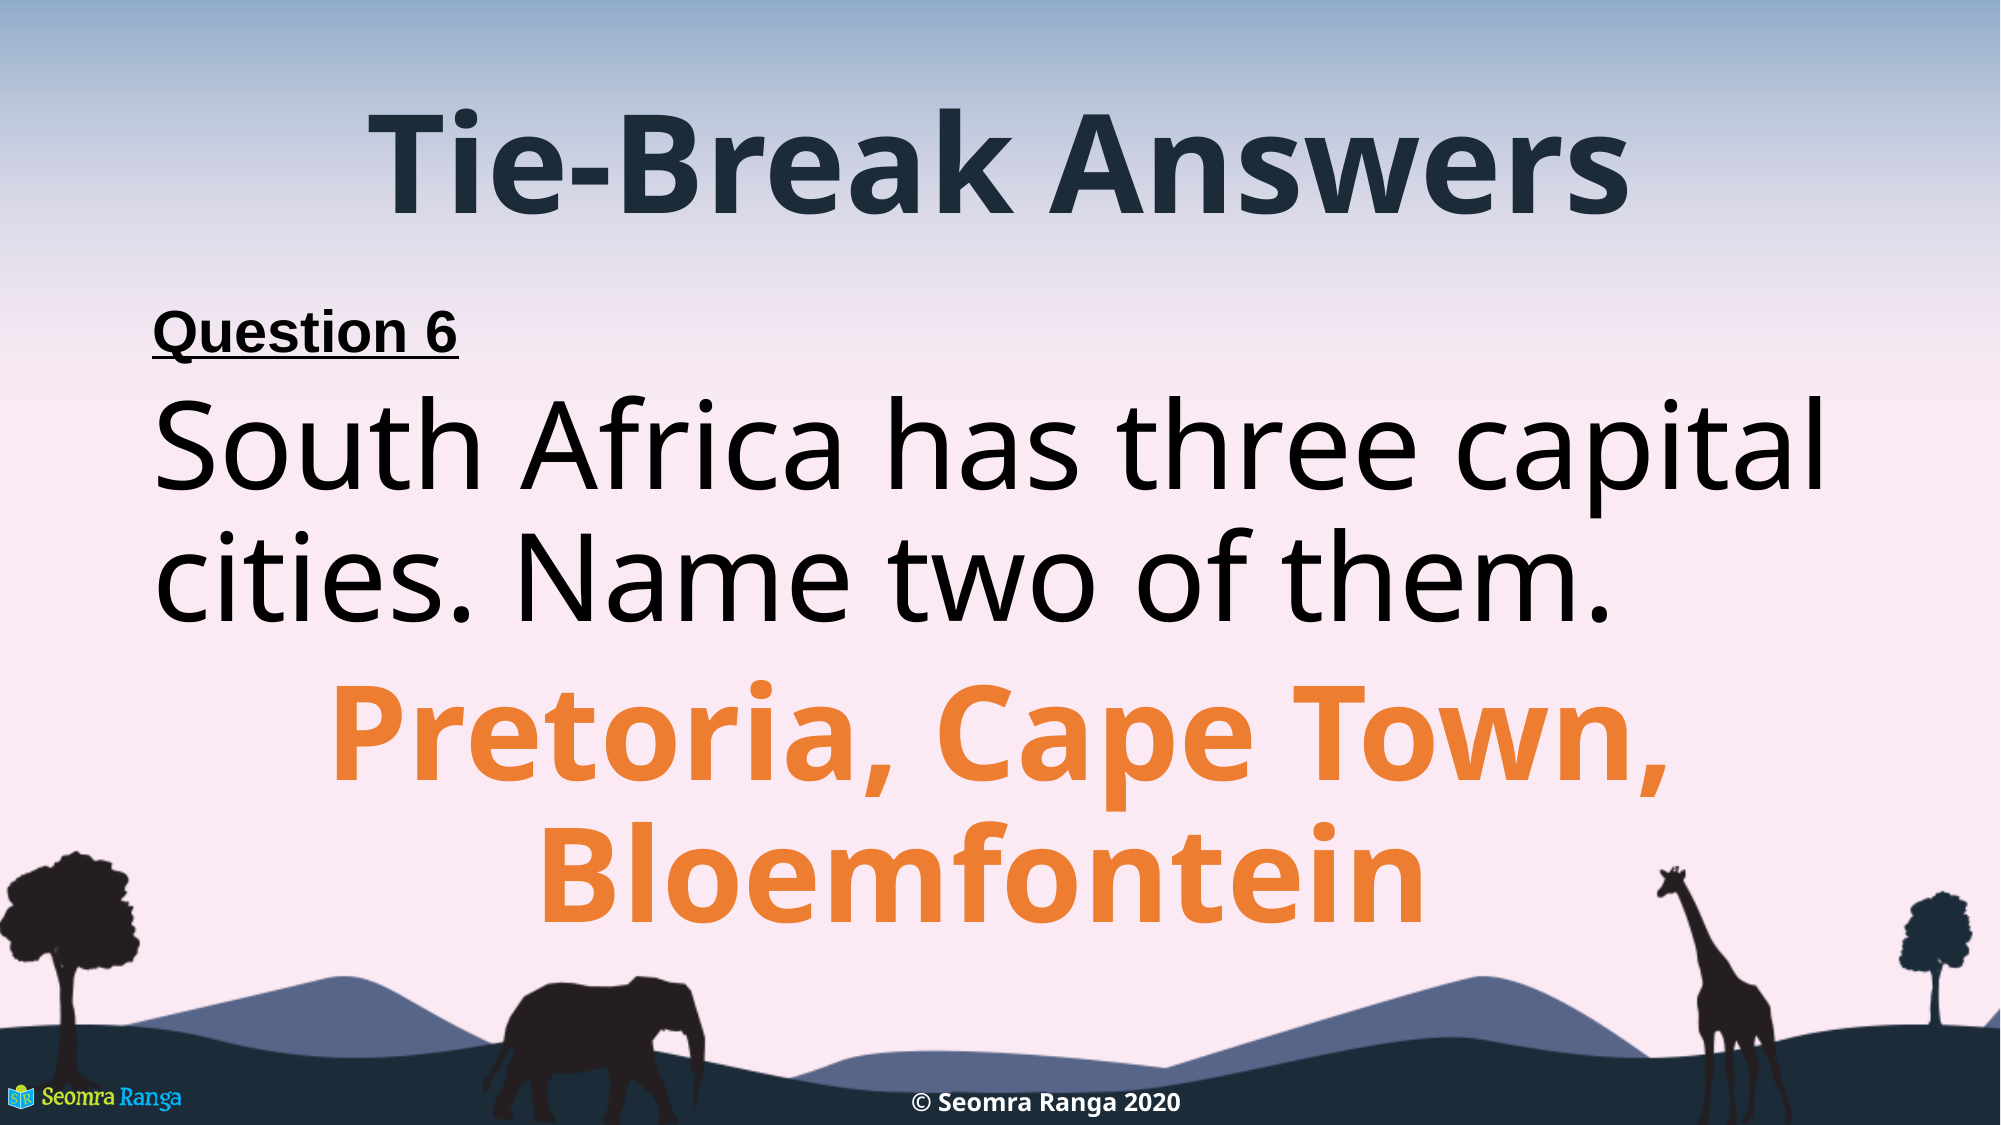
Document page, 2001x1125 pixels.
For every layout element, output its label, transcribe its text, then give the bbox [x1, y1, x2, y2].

text_box © Seomra Ranga 2020 www.seomraranga.com [762, 1079, 1330, 1125]
picture [0, 0, 2001, 1125]
title Tie-Break Answers [137, 59, 1863, 278]
list Question 6 South Africa has three capital cities. Name two of them. Pretoria, Cape Town, Bloemfontein [137, 293, 1863, 1014]
